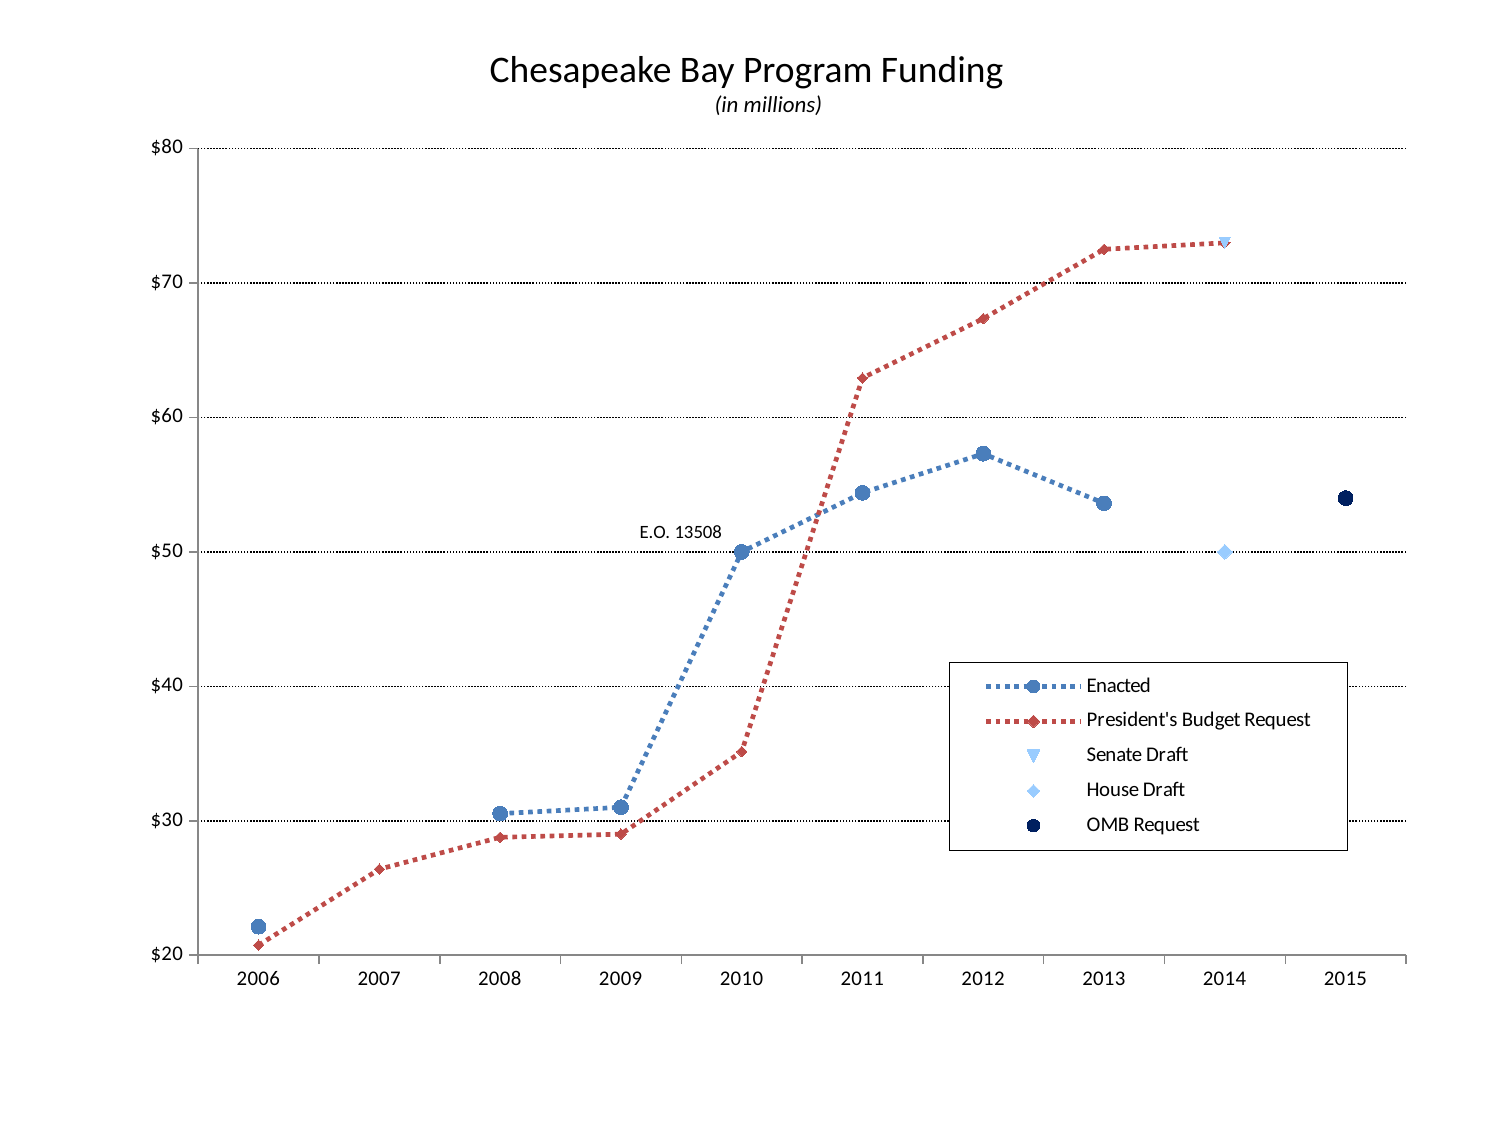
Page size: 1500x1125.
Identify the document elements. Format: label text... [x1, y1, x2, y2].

chart [74, 112, 1426, 1006]
text_box Chesapeake Bay Program Funding (in millions) [474, 37, 1063, 110]
